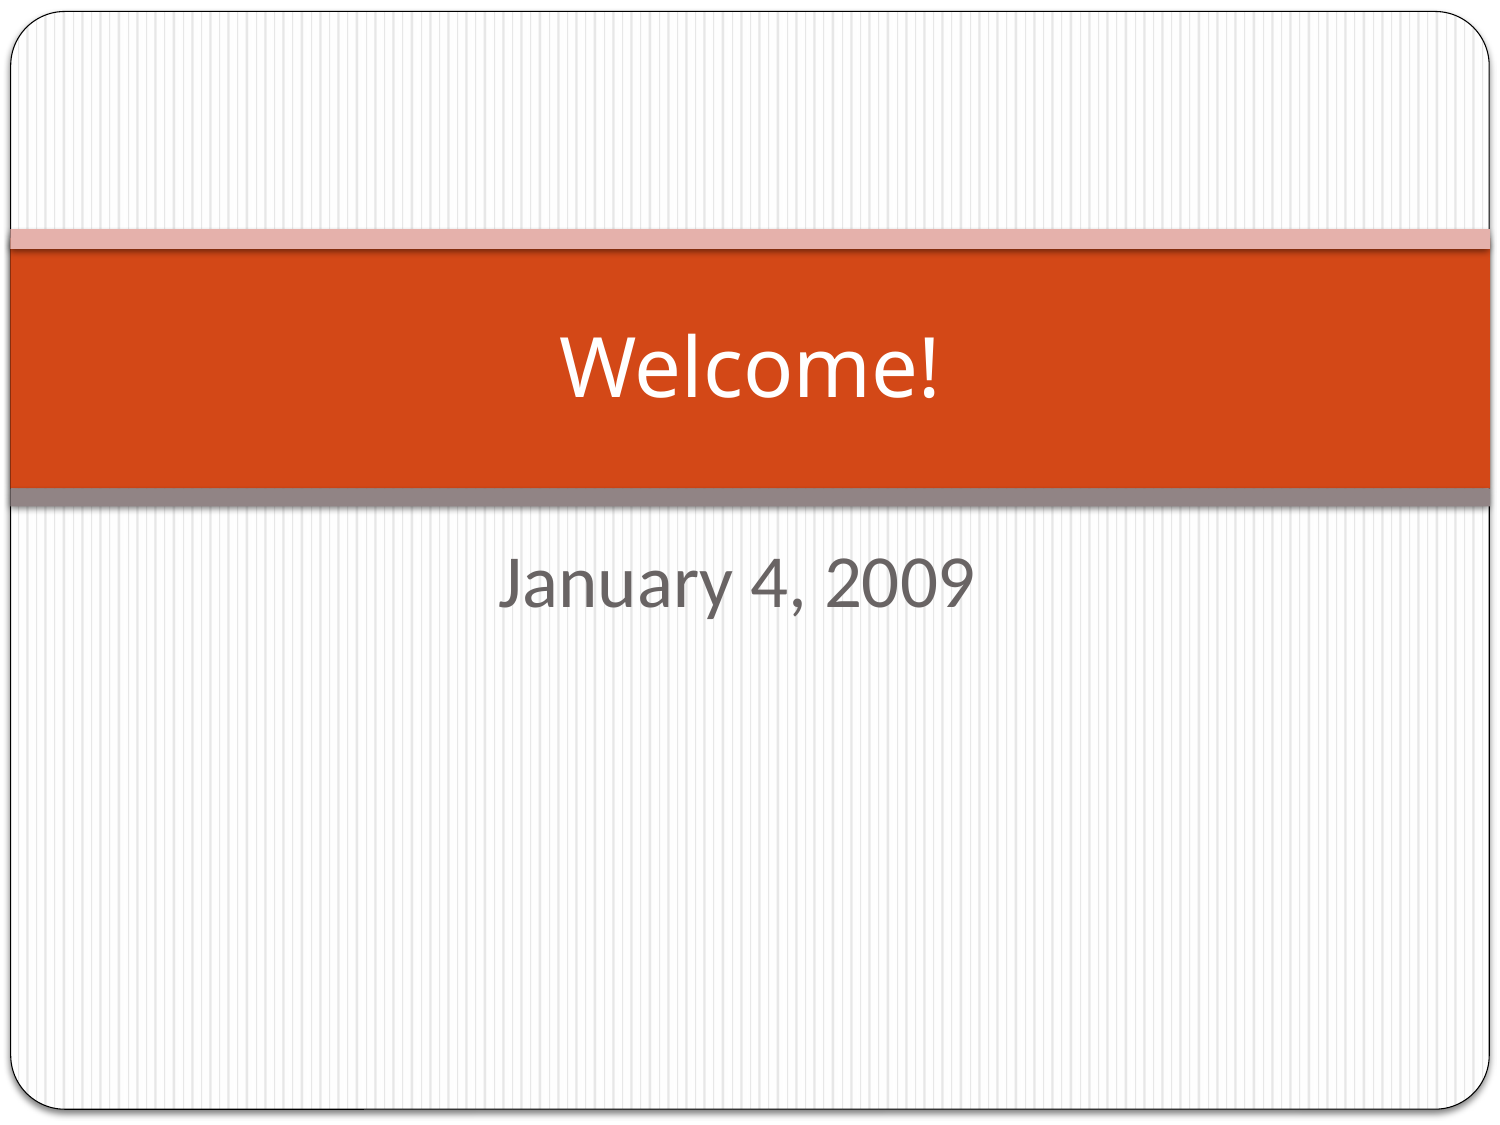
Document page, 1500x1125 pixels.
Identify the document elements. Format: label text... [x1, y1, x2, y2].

title Welcome! [75, 247, 1425, 489]
subtitle January 4, 2009 [212, 525, 1263, 788]
